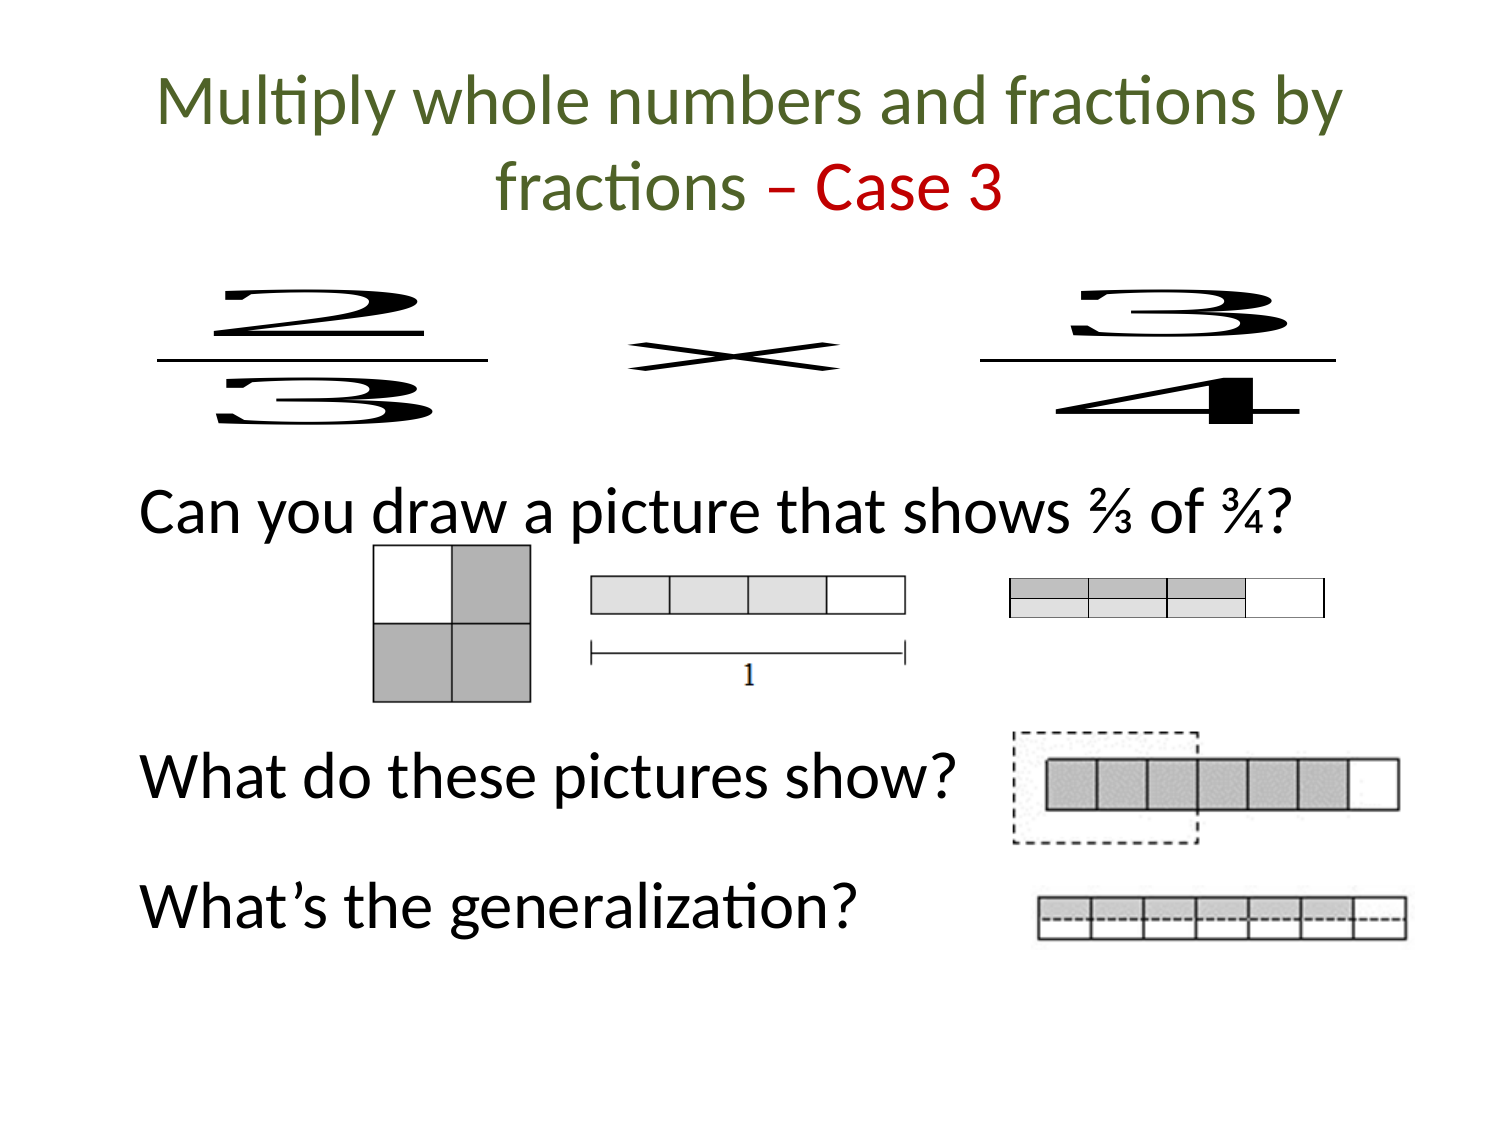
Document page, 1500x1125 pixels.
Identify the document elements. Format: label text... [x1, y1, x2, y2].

picture [362, 537, 544, 715]
picture [999, 712, 1421, 853]
title Multiply whole numbers and fractions by fractions – Case 3 [75, 45, 1425, 233]
picture [999, 571, 1337, 626]
picture [1025, 884, 1416, 951]
picture [575, 559, 925, 692]
text_box Can you draw a picture that shows ⅔ of ¾? What do these pictures show? What’s the generalization? [125, 275, 1375, 950]
